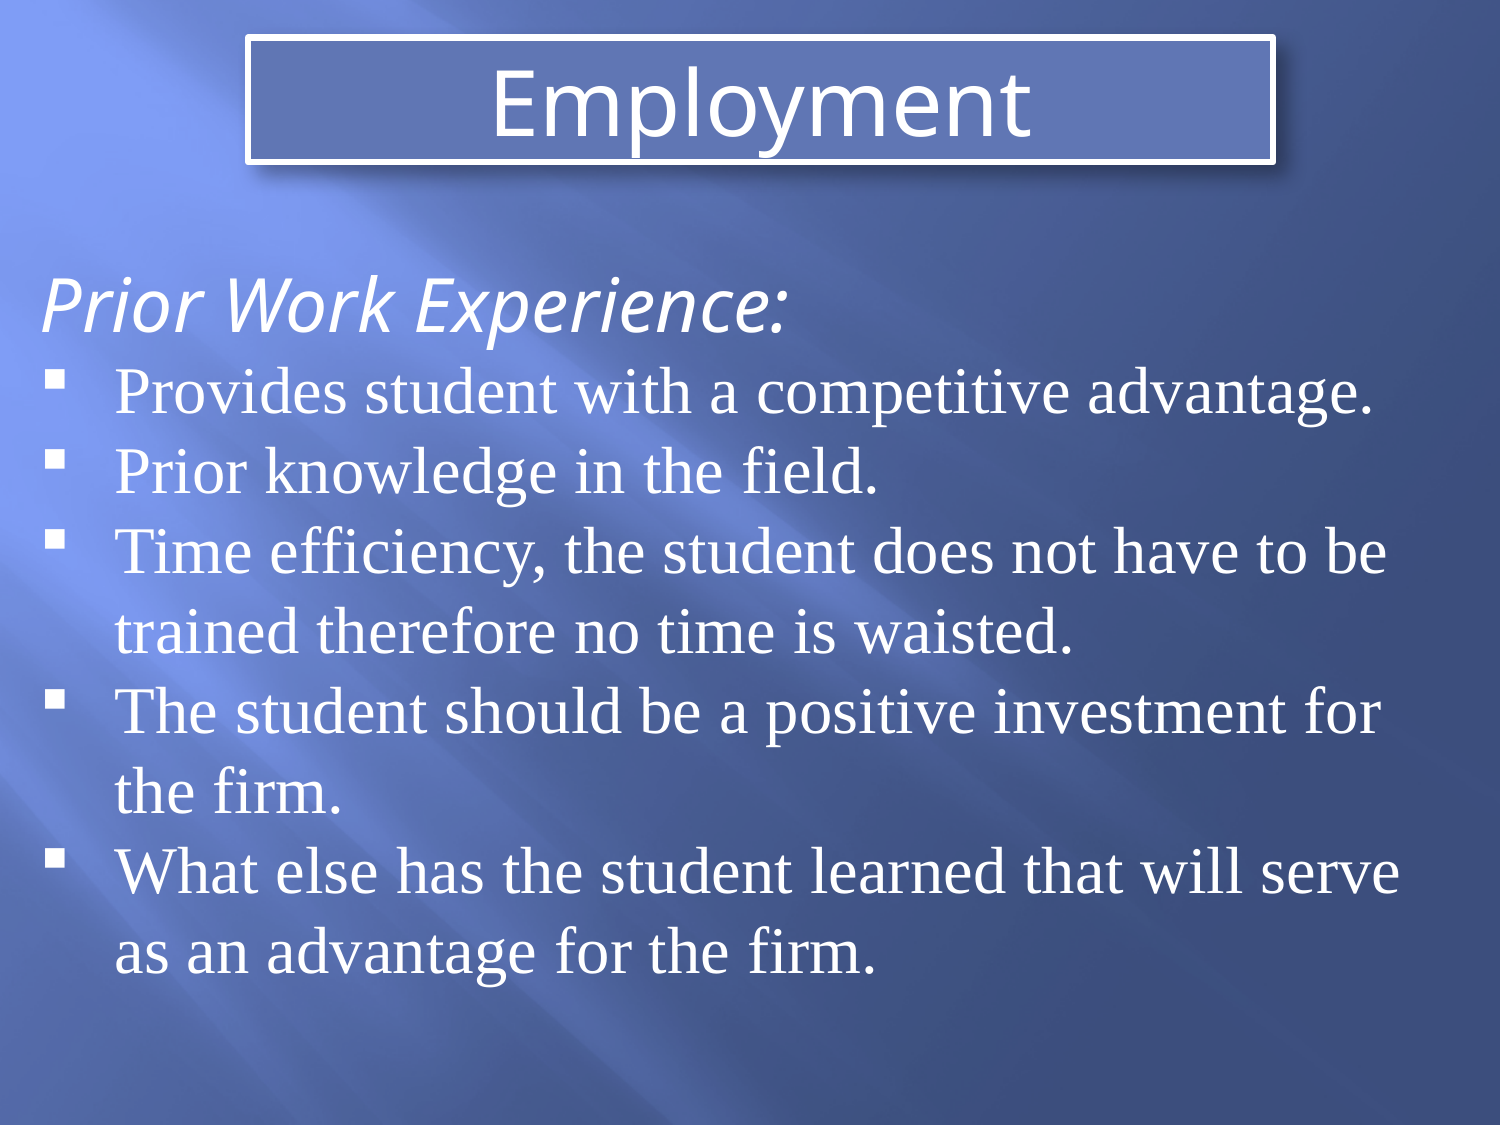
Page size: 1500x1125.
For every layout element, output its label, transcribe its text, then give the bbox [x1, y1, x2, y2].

text_box Employment [245, 34, 1276, 165]
text_box Prior Work Experience: Provides student with a competitive advantage. Prior knowledge in the field. Time efficiency, the student does not have to be trained therefore no time is waisted. The student should be a positive investment for the firm. What else has the student learned that will serve as an advantage for the firm. [24, 249, 1463, 995]
